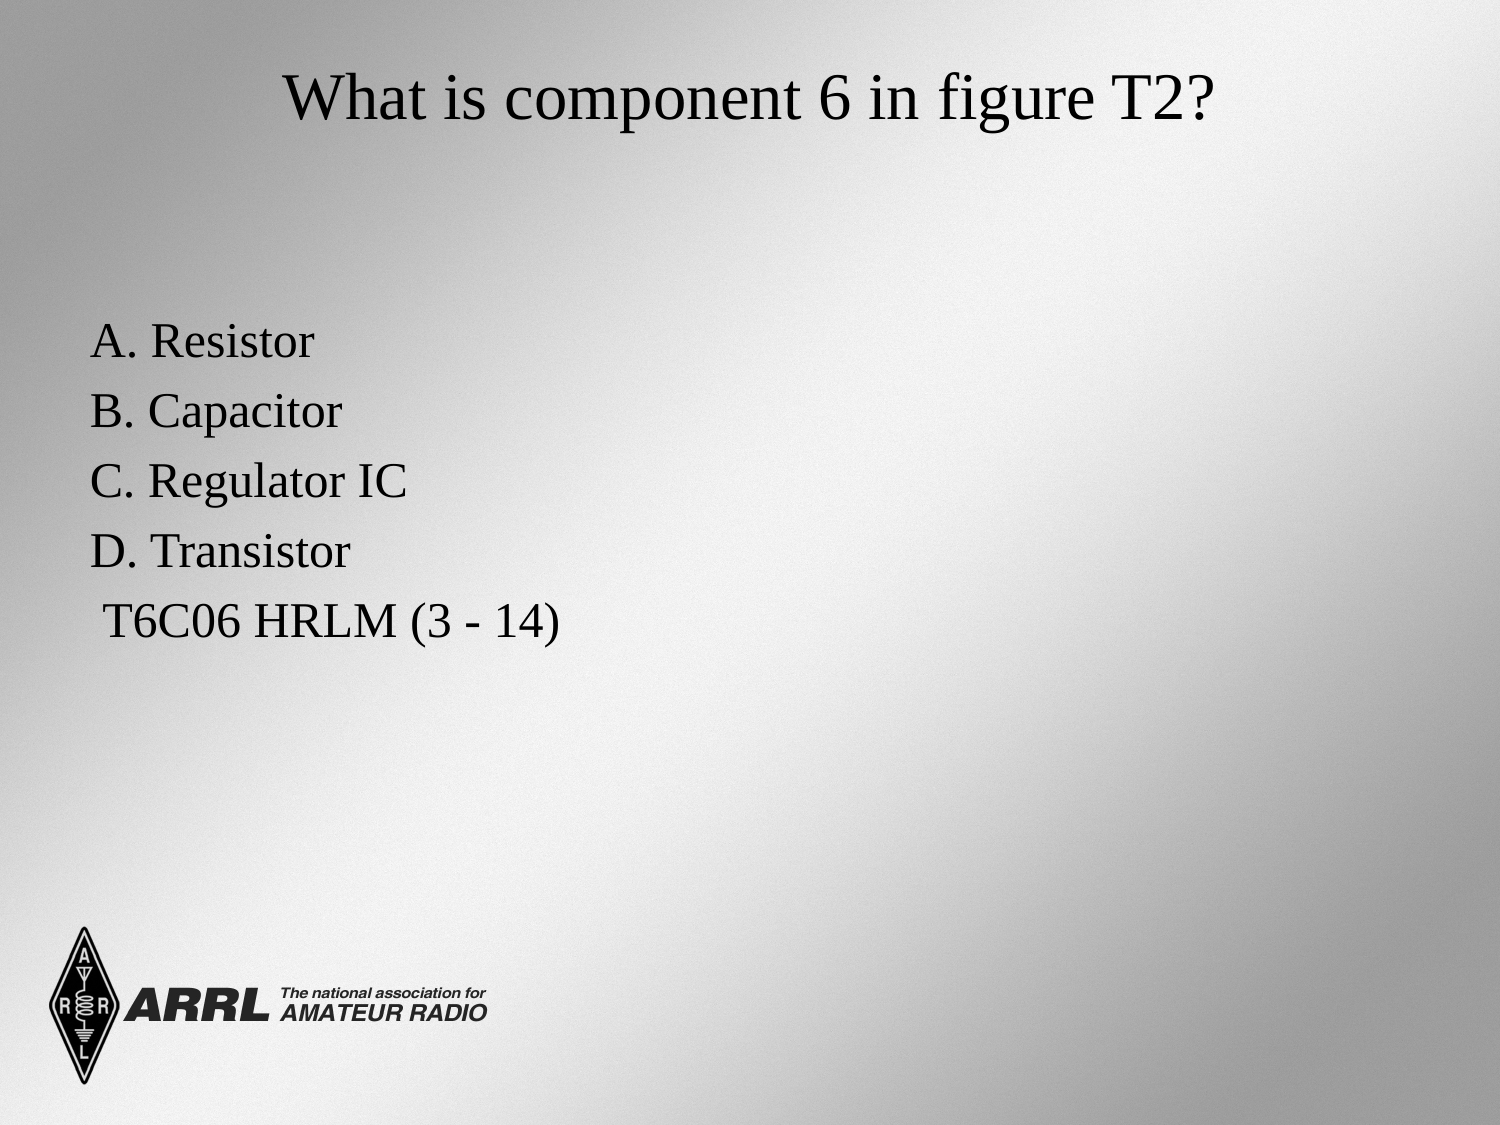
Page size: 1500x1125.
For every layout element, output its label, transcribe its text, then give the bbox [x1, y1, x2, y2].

list A. Resistor B. Capacitor C. Regulator IC D. Transistor T6C06 HRLM (3 - 14) [75, 299, 1425, 1005]
picture [0, 0, 1500, 1125]
title What is component 6 in figure T2? [75, 45, 1425, 233]
